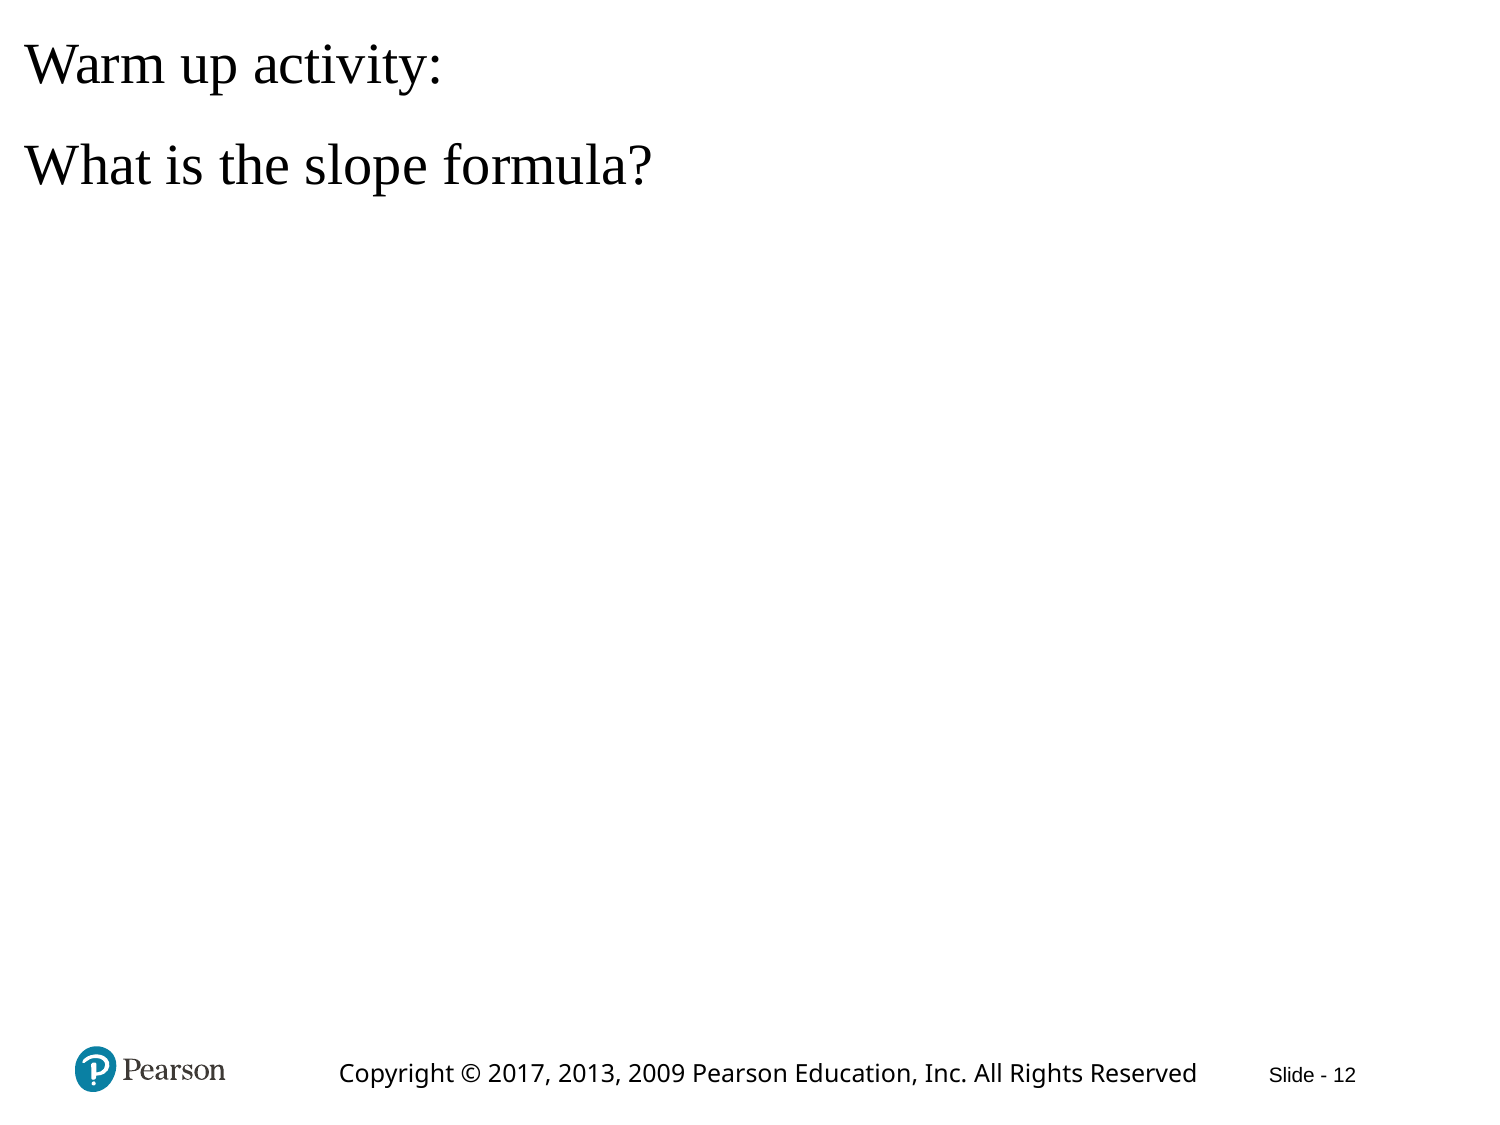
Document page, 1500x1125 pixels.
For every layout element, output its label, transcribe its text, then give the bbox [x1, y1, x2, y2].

list Warm up activity: What is the slope formula? [24, 24, 1475, 1038]
